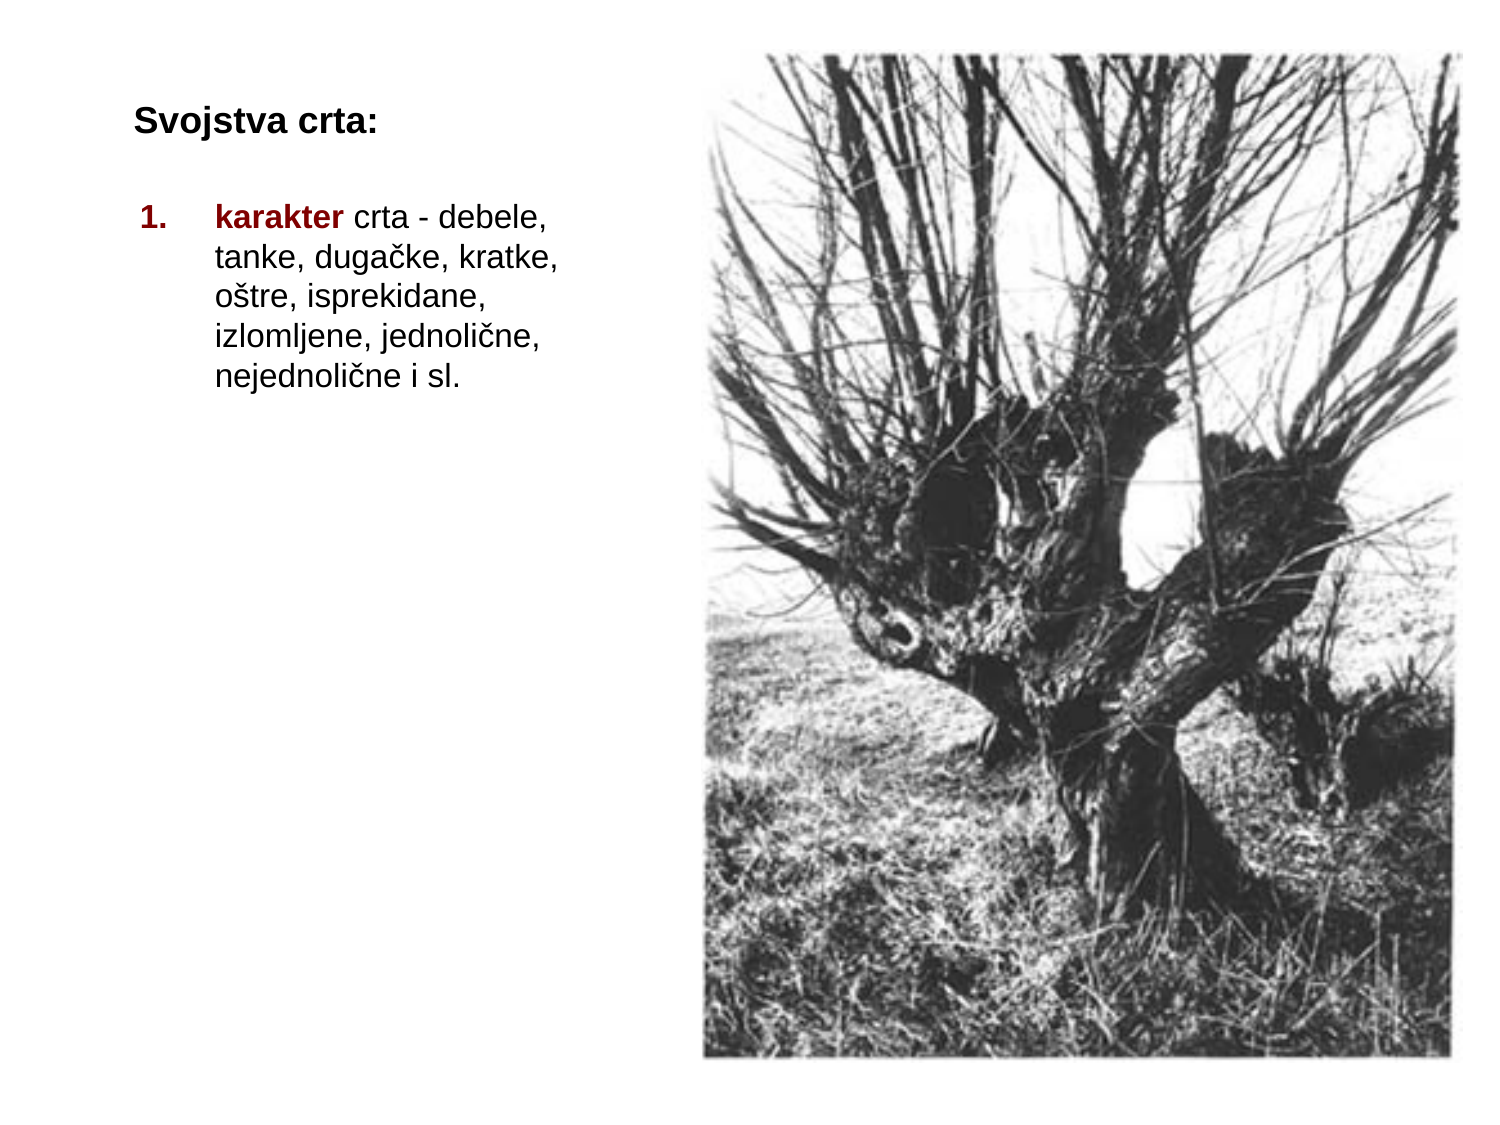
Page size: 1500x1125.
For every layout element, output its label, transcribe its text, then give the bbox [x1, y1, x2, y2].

text_box karakter crta - debele, tanke, dugačke, kratke, oštre, isprekidane, izlomljene, jednolične, nejednolične i sl. [125, 187, 625, 402]
title Svojstva crta: [112, 87, 401, 151]
picture [701, 49, 1463, 1063]
